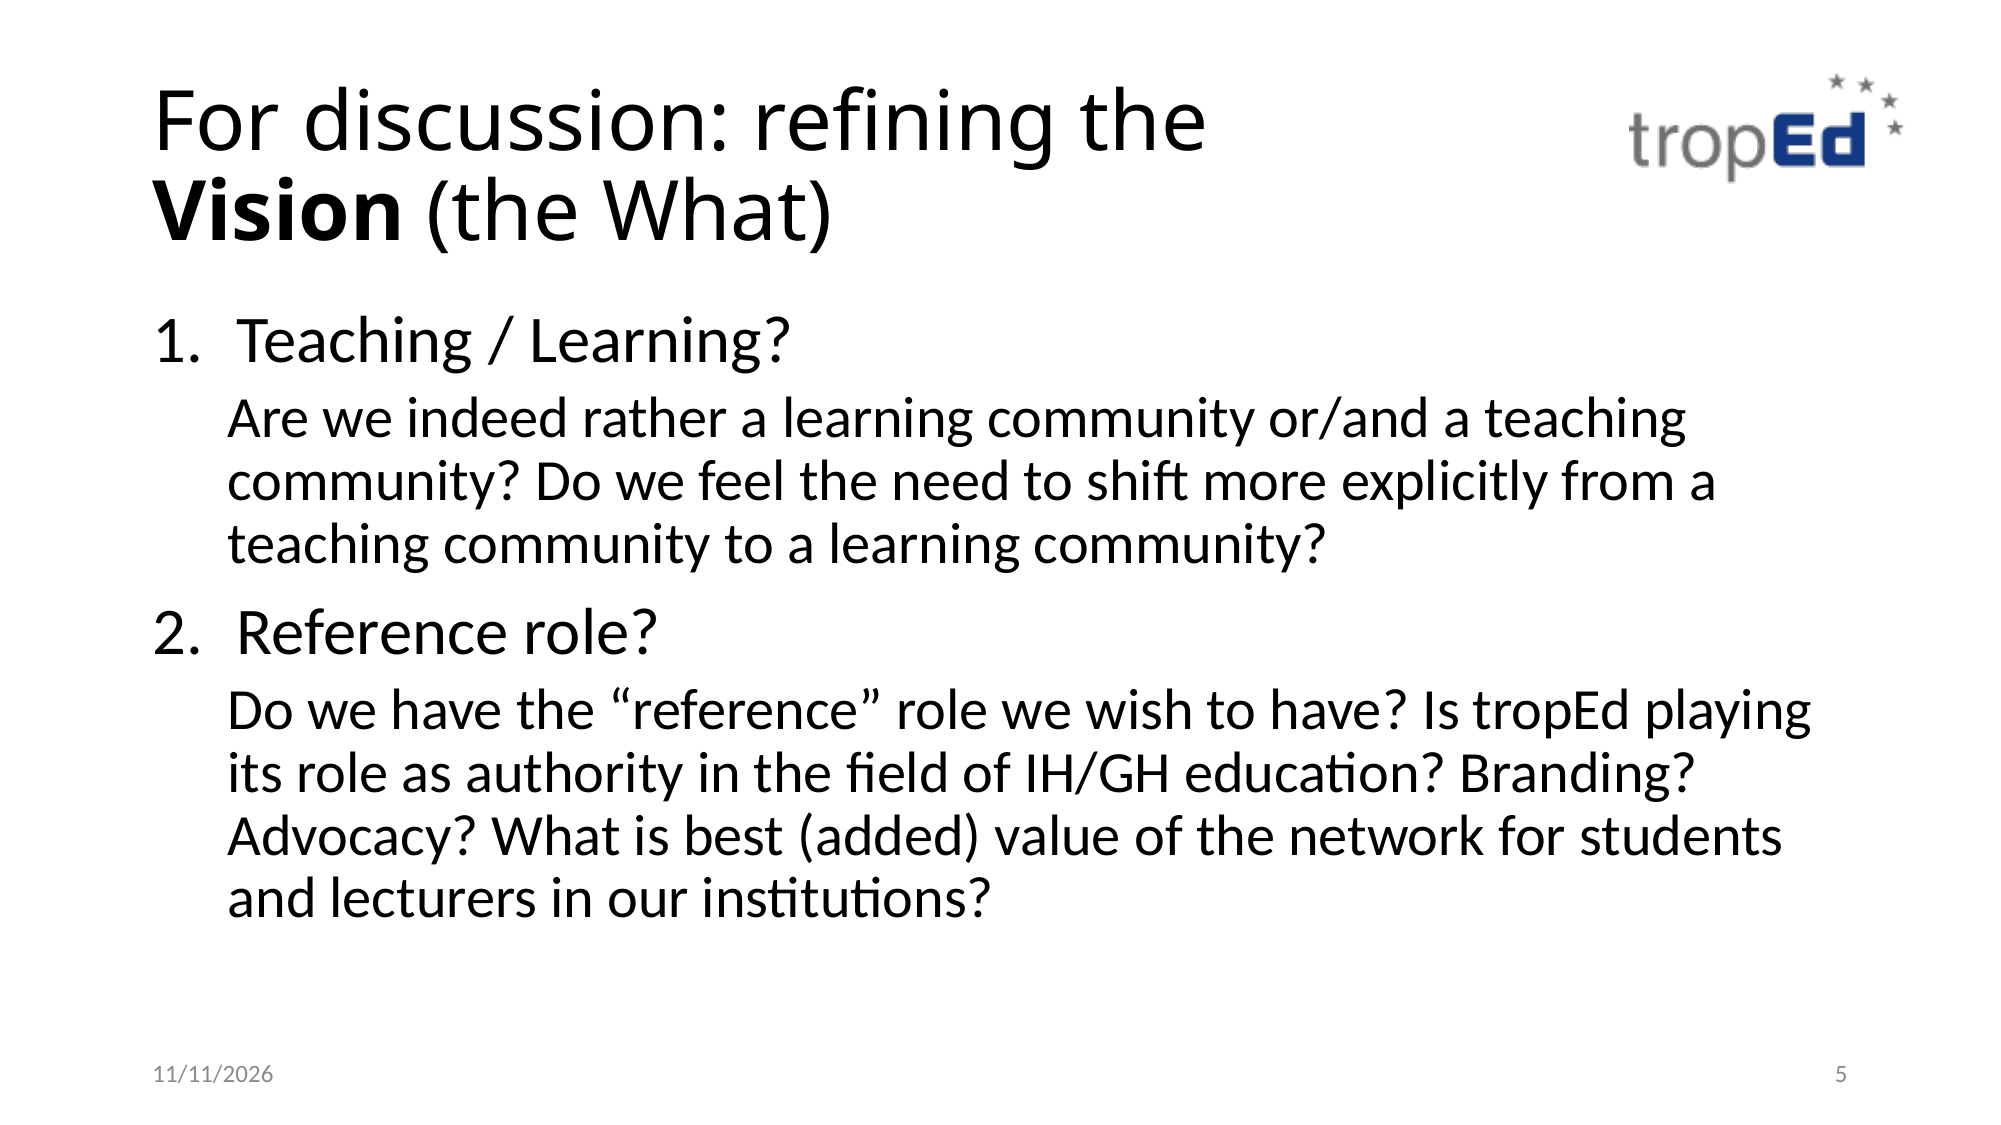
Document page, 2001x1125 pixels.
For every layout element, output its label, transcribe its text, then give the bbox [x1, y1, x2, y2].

list Teaching / Learning? Are we indeed rather a learning community or/and a teaching community? Do we feel the need to shift more explicitly from a teaching community to a learning community? Reference role? Do we have the “reference” role we wish to have? Is tropEd playing its role as authority in the field of IH/GH education? Branding? Advocacy? What is best (added) value of the network for students and lecturers in our institutions? [137, 297, 1863, 953]
slide_number 5 [1412, 1042, 1863, 1103]
title For discussion: refining the Vision (the What) [137, 59, 1316, 278]
picture [1629, 73, 1914, 185]
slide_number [137, 1042, 588, 1103]
